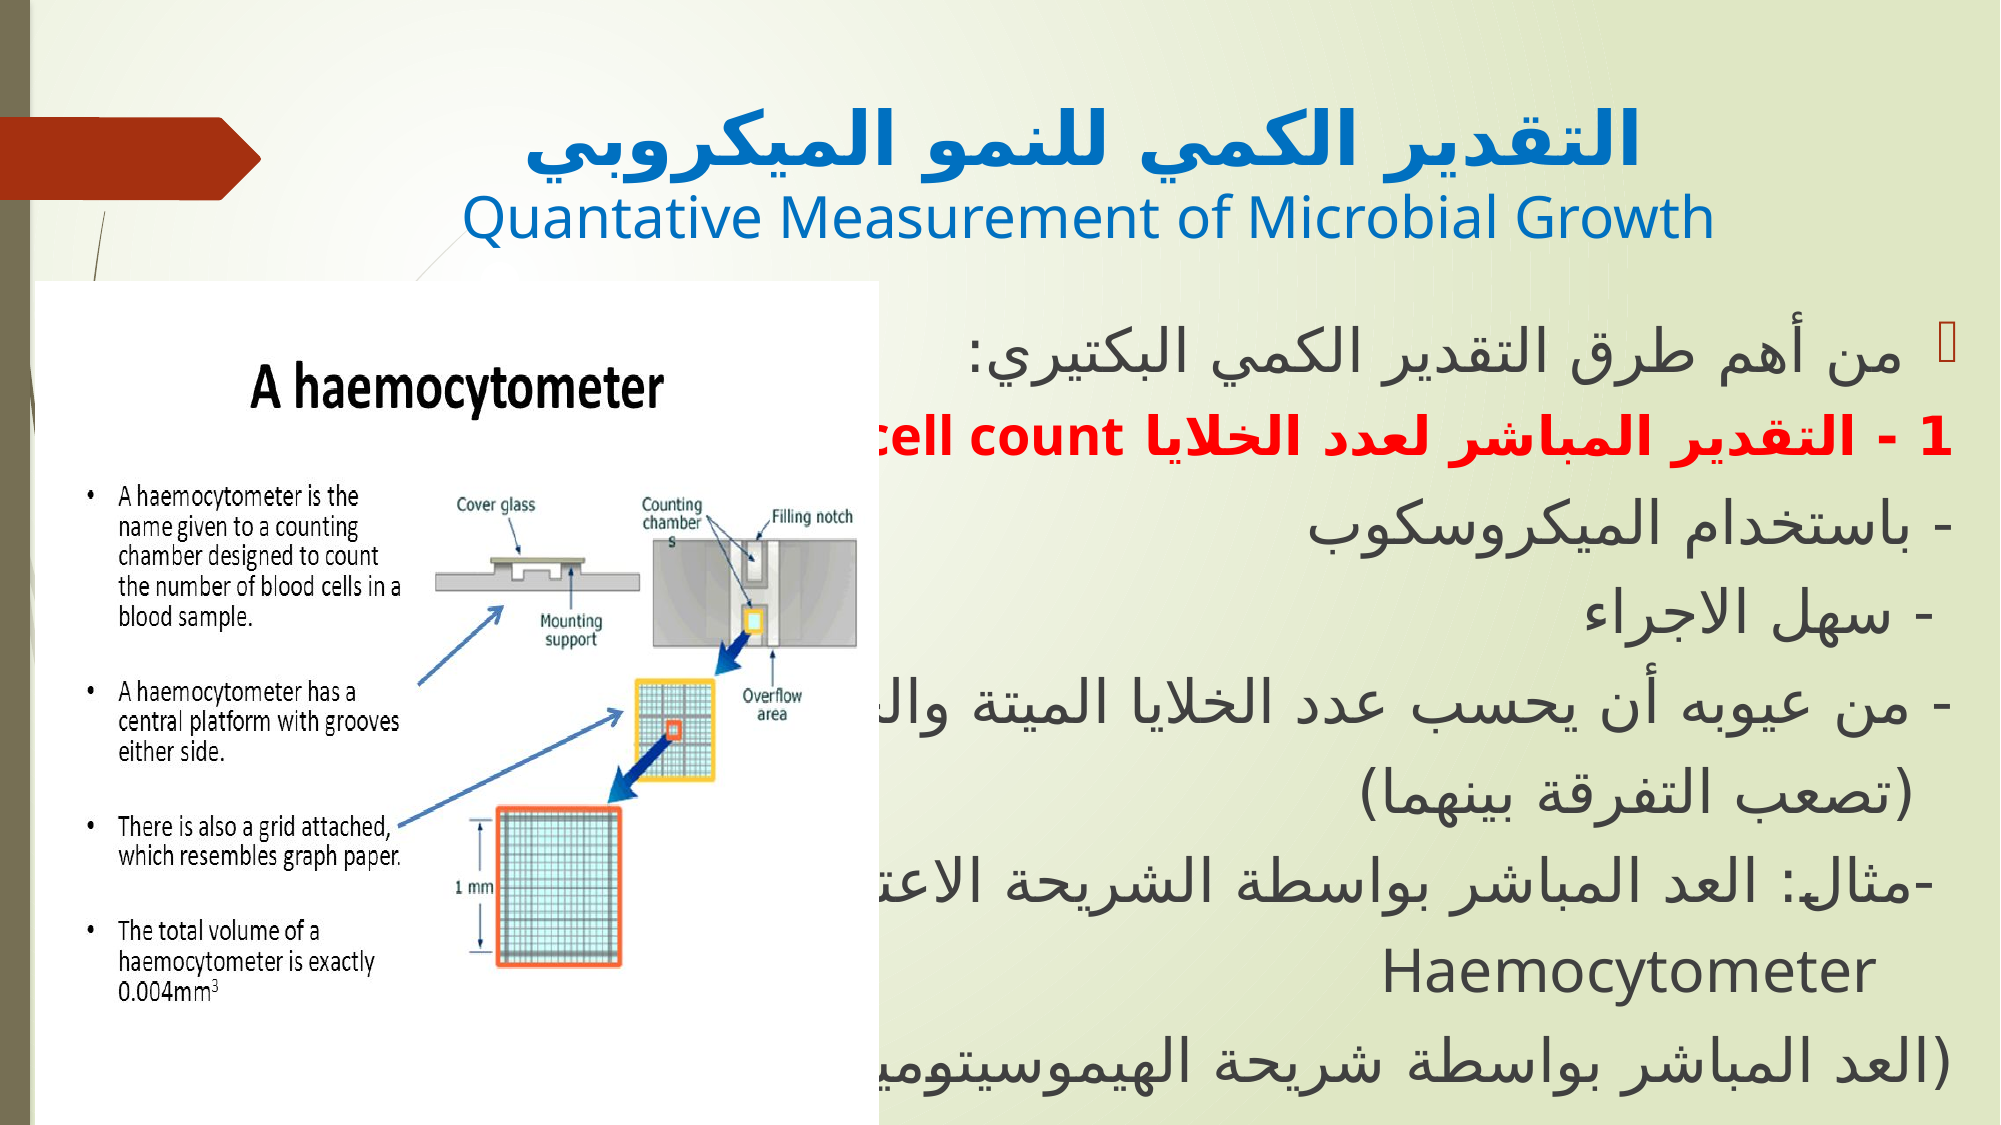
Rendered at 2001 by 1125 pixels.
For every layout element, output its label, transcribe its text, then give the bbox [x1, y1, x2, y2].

picture [35, 281, 879, 1125]
list من أهم طرق التقدير الكمي البكتيري: 1 - التقدير المباشر لعدد الخلايا Direct cell count - باستخدام الميكروسكوب - سهل الاجراء - من عيوبه أن يحسب عدد الخلايا الميتة والحية (تصعب التفرقة بينهما) -مثال: العد المباشر بواسطة الشريحة الاعتيادية Haemocytometer (العد المباشر بواسطة شريحة الهيموسيتوميترية) [882, 304, 1971, 1125]
text_box التقدير الكمي للنمو الميكروبي Quantative Measurement of Microbial Growth [259, 83, 1933, 349]
